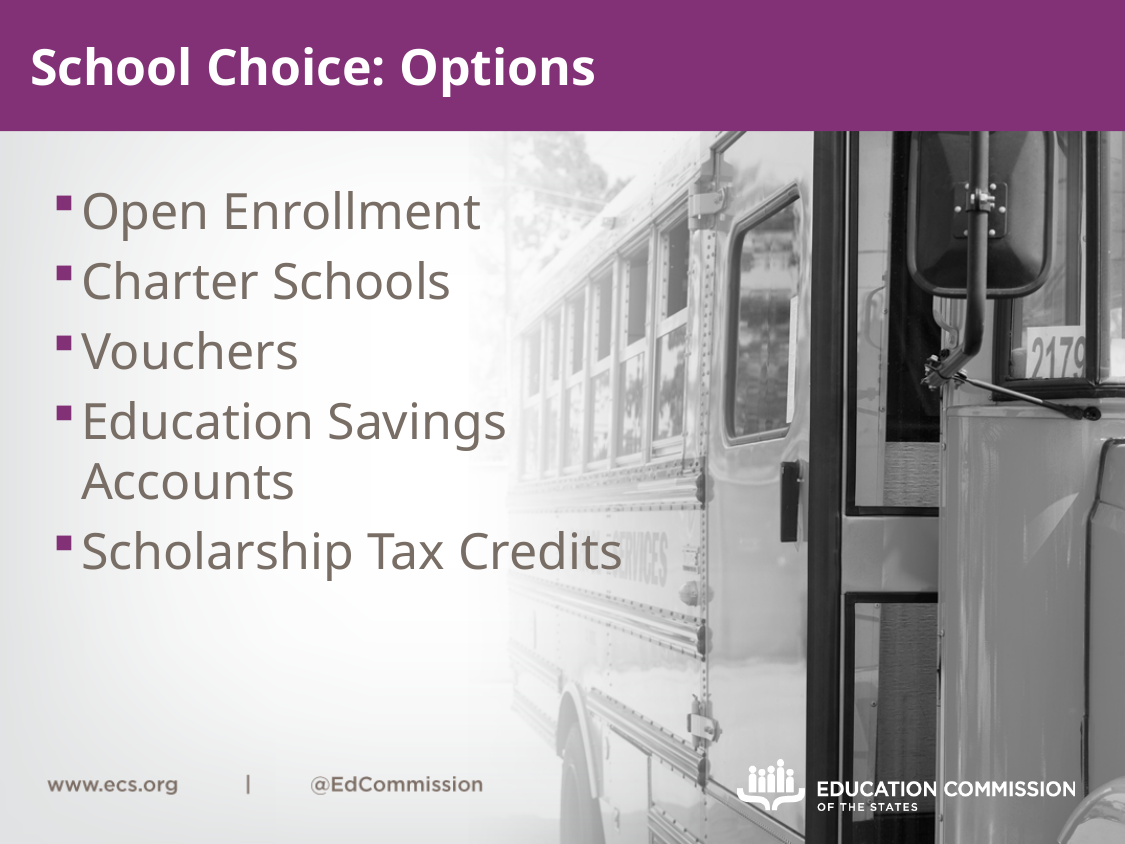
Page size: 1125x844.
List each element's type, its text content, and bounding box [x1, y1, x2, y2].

title School Choice: Options [0, 0, 1125, 130]
picture [0, 131, 1125, 844]
